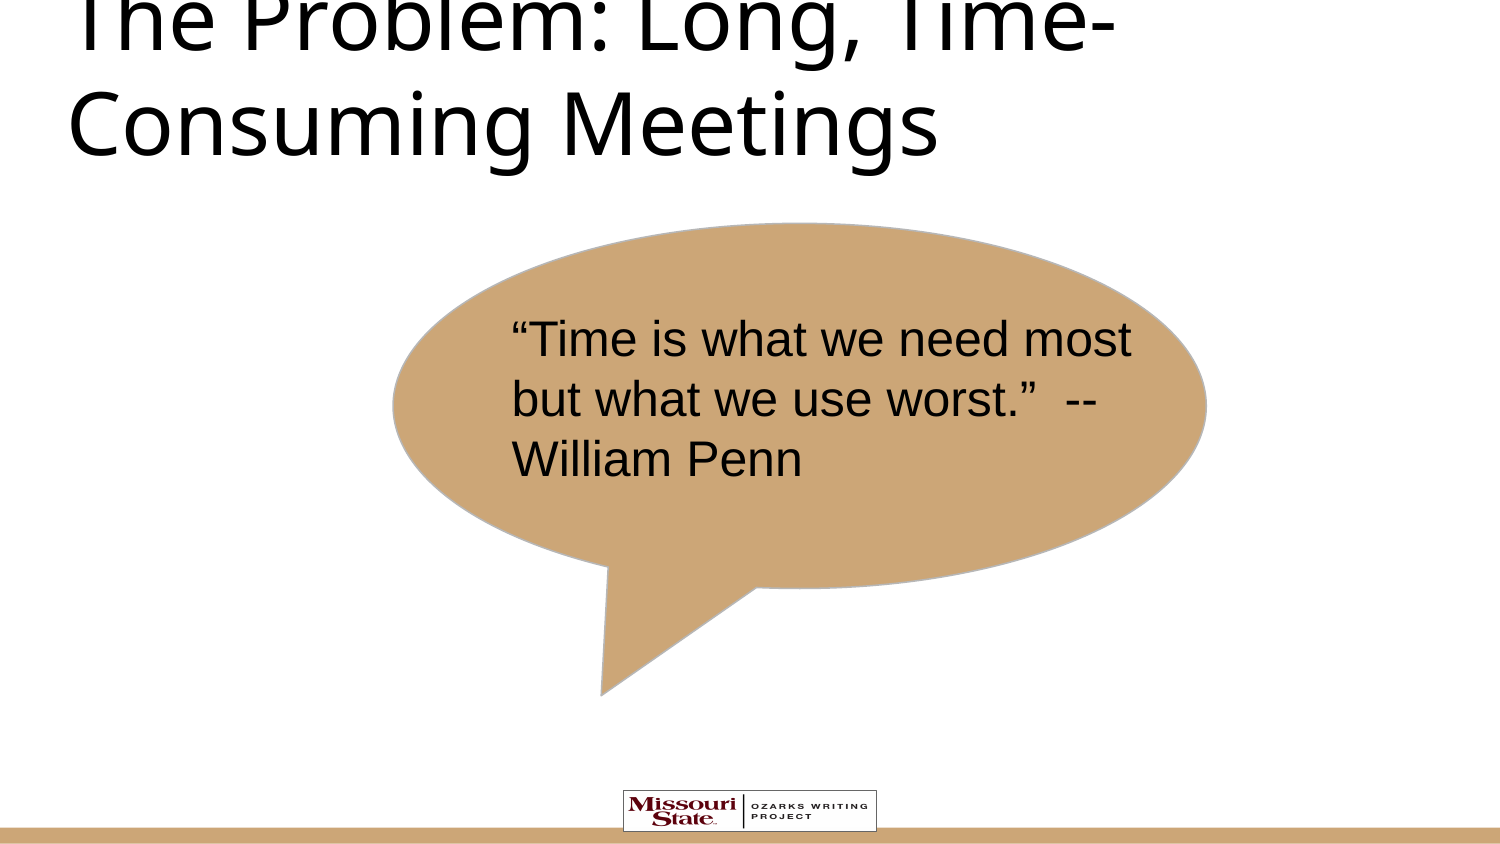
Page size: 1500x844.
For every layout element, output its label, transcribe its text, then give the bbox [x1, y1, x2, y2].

picture [624, 791, 876, 831]
text_box [1148, 311, 1207, 501]
text_box “Time is what we need most but what we use worst.” --William Penn [496, 291, 1148, 521]
title The Problem: Long, Time-Consuming Meetings [51, 51, 1449, 189]
text_box [393, 223, 1116, 696]
